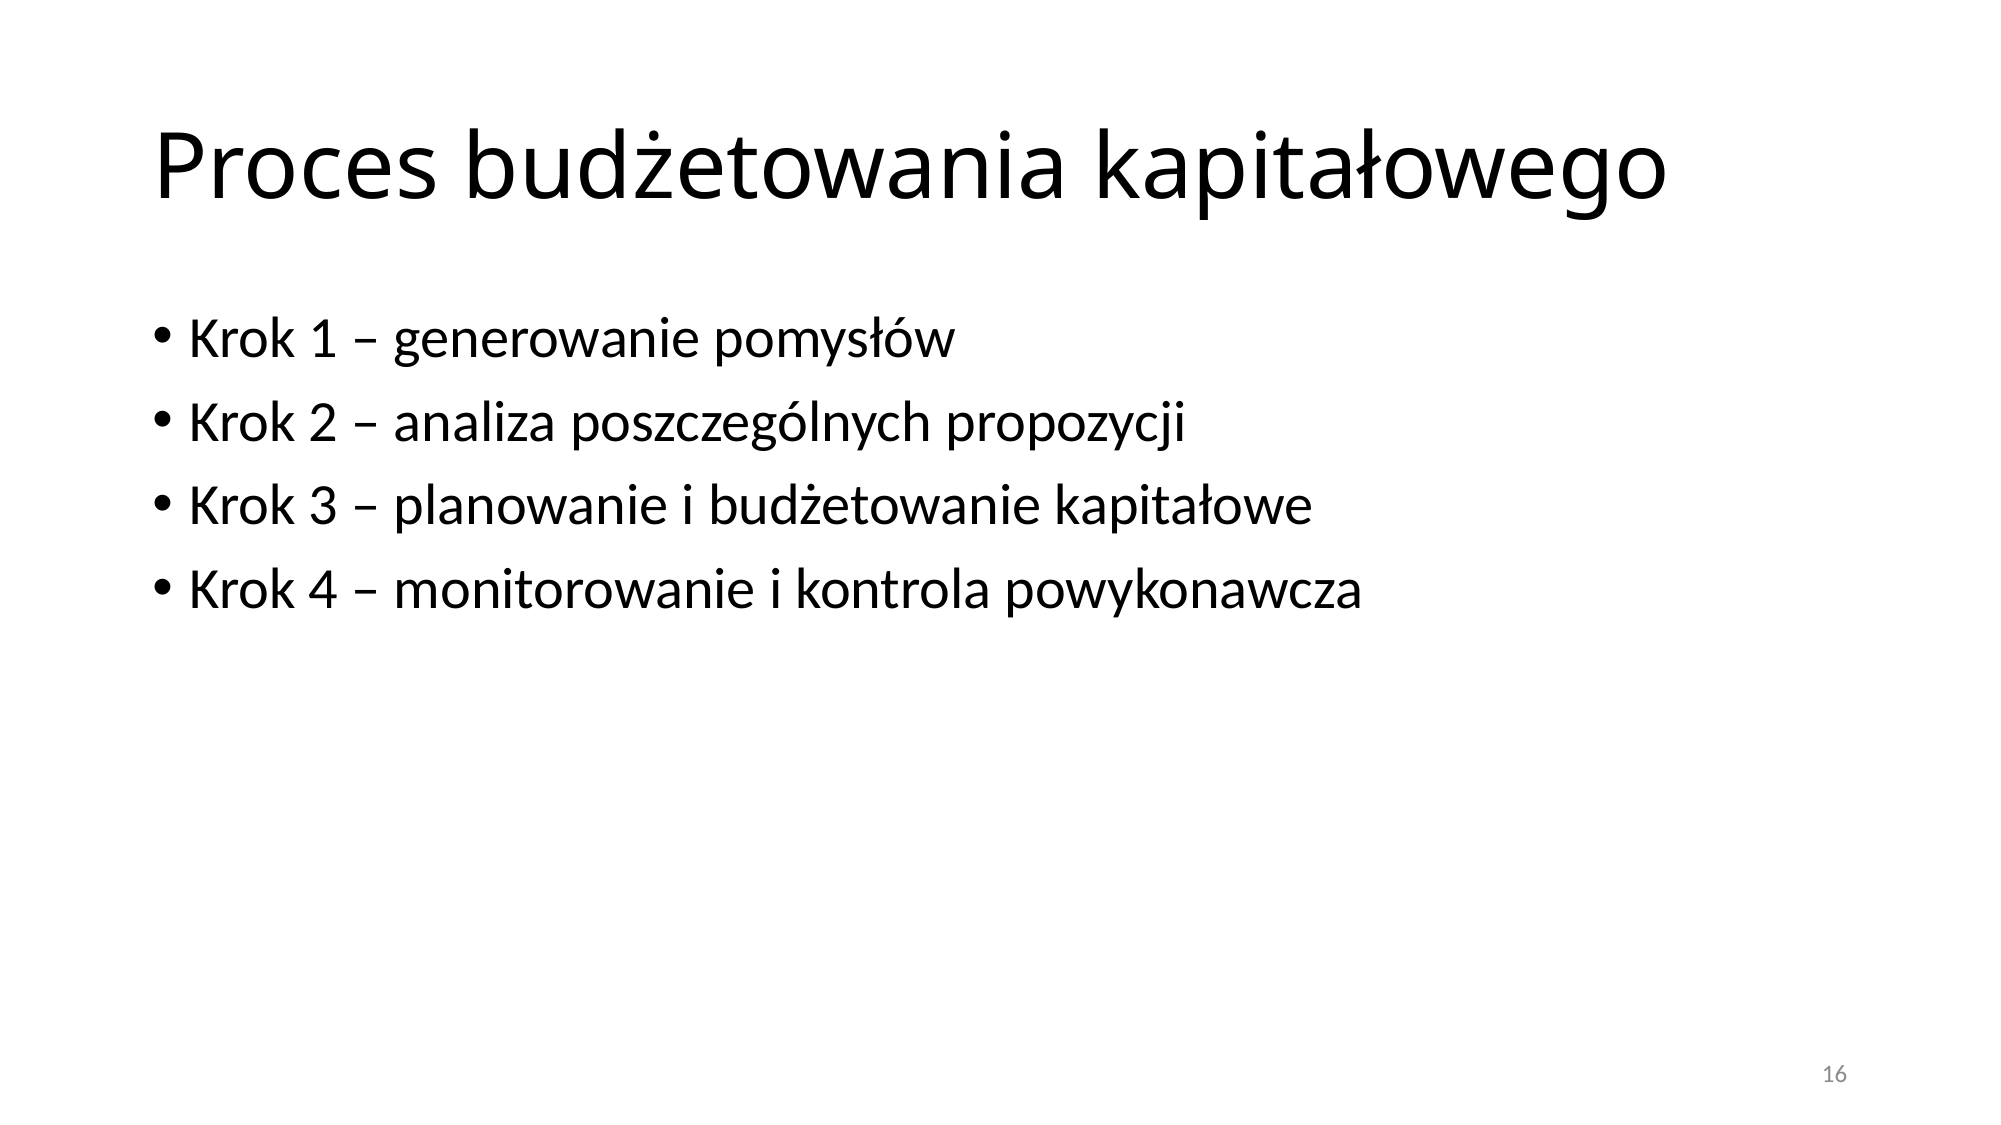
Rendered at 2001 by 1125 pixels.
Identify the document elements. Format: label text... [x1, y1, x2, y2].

title Proces budżetowania kapitałowego [137, 59, 1863, 278]
slide_number 16 [1412, 1042, 1863, 1103]
list Krok 1 – generowanie pomysłów Krok 2 – analiza poszczególnych propozycji Krok 3 – planowanie i budżetowanie kapitałowe Krok 4 – monitorowanie i kontrola powykonawcza [137, 299, 1863, 1014]
